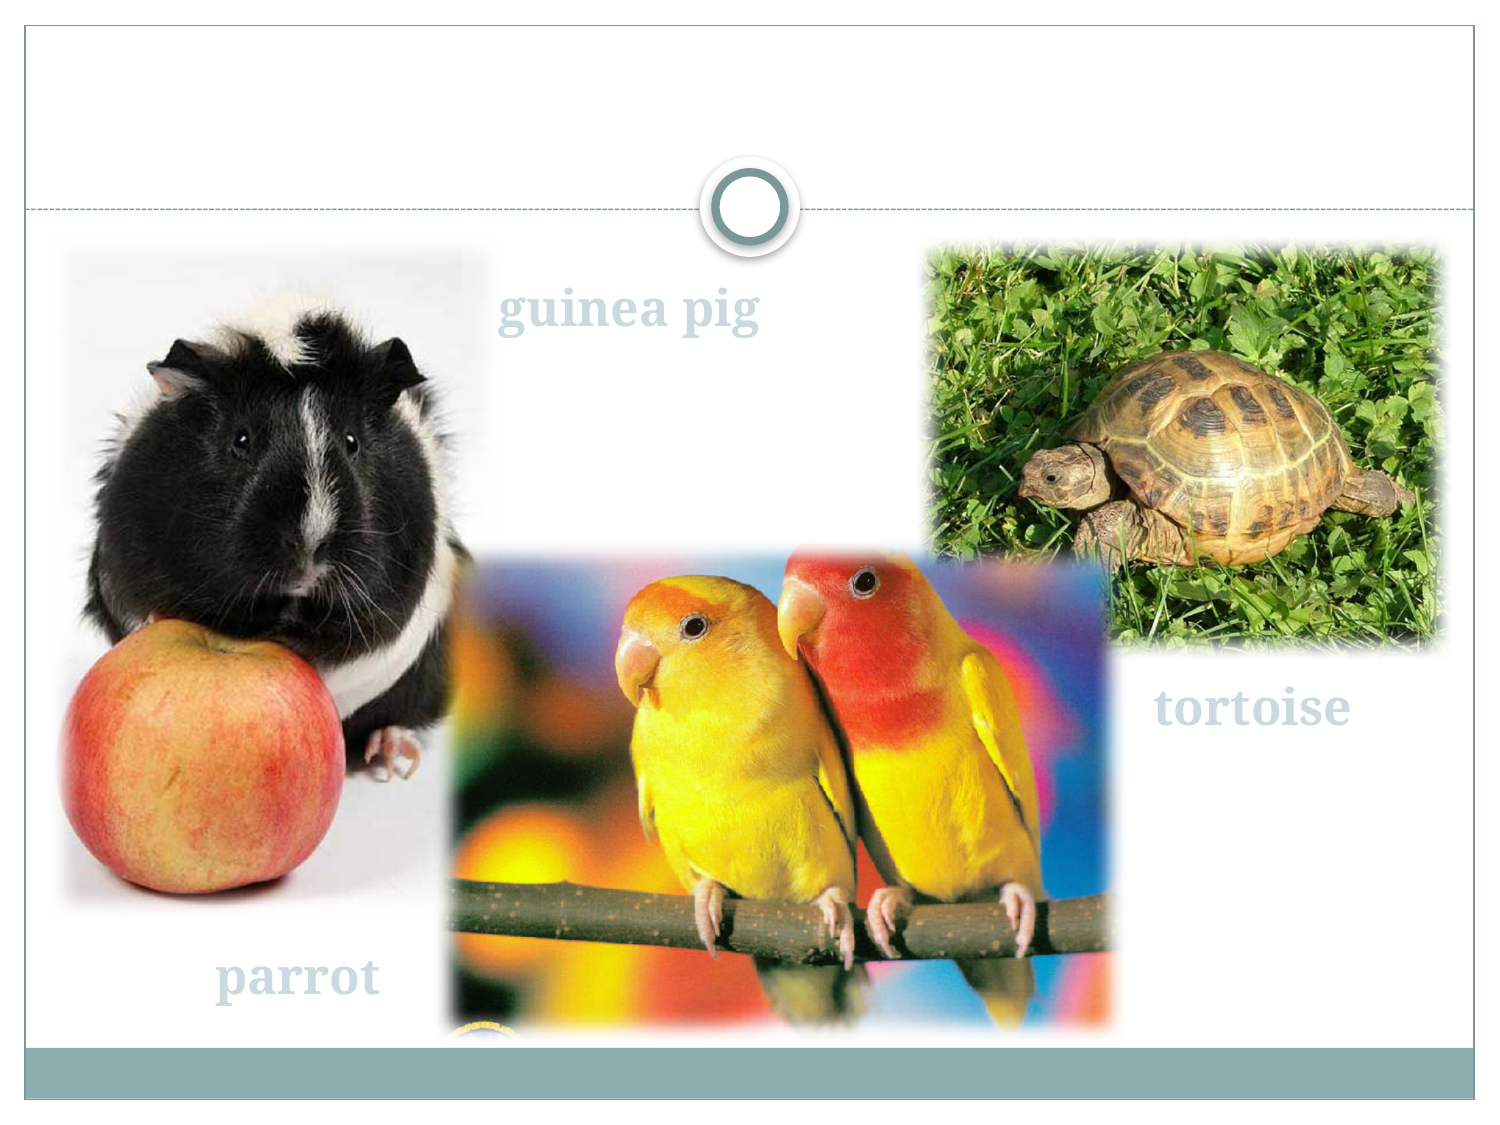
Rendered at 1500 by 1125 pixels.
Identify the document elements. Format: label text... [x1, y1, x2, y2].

text_box tortoise [1138, 672, 1368, 743]
text_box guinea pig [511, 269, 775, 345]
picture [46, 234, 1454, 1044]
text_box parrot [200, 937, 396, 1013]
